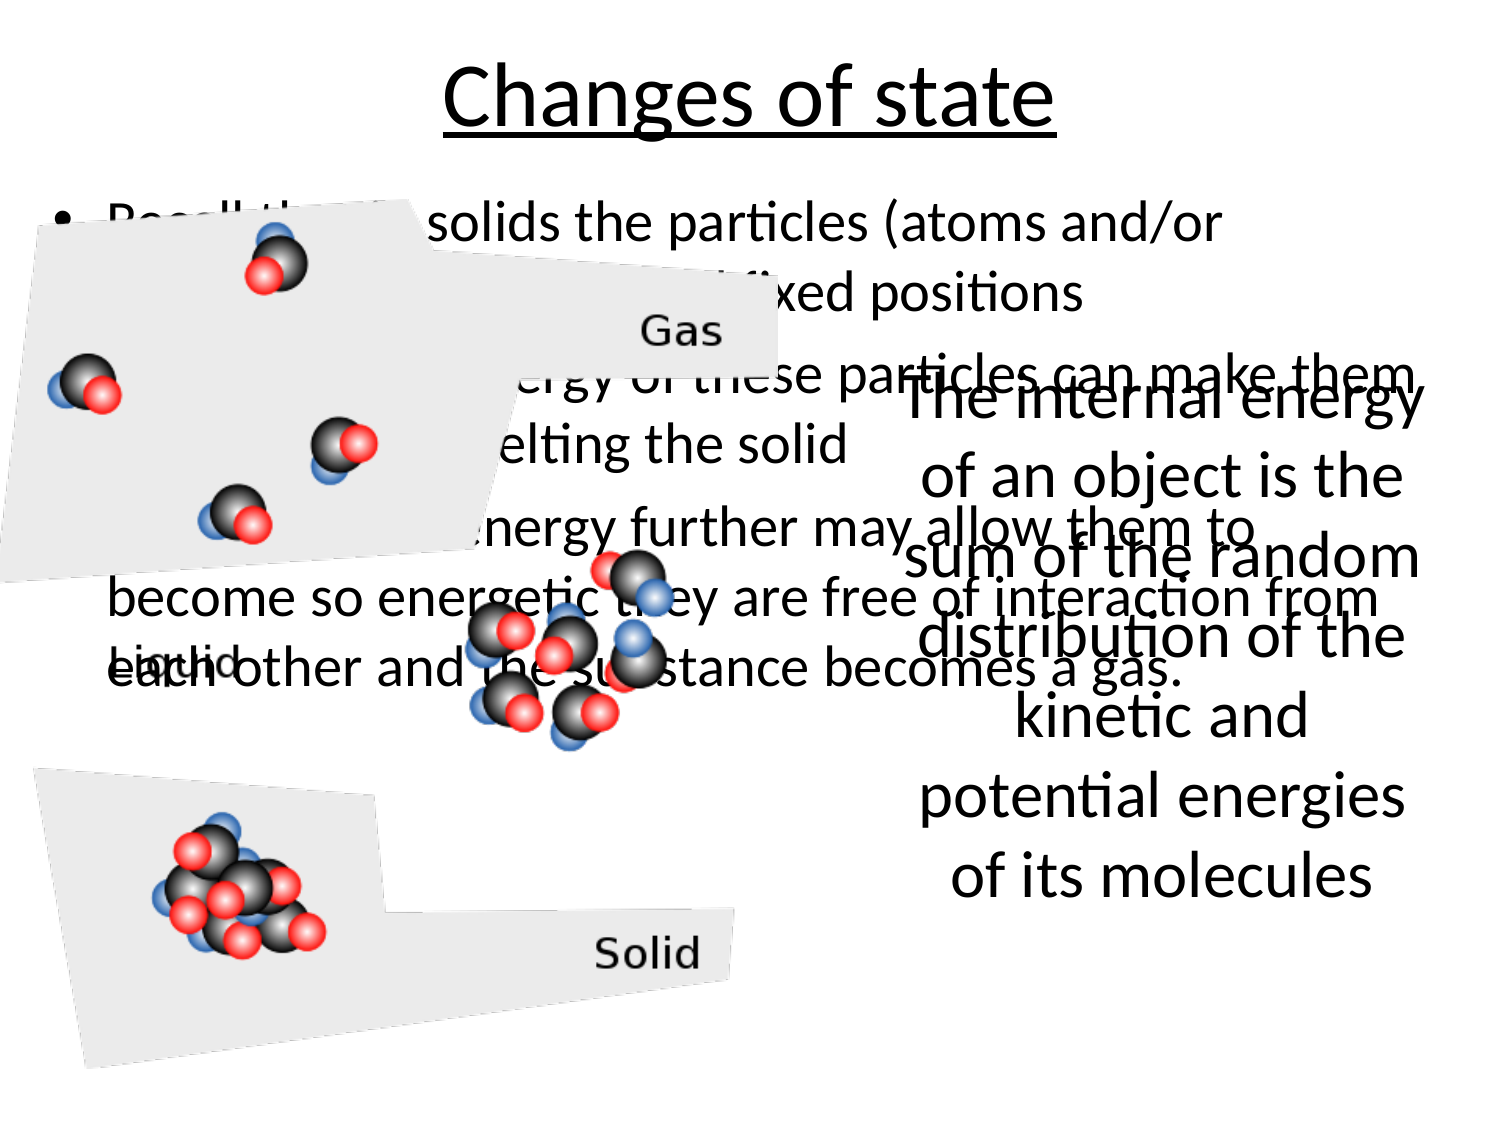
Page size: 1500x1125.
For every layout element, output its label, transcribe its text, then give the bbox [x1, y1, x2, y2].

title Changes of state [75, 24, 1425, 155]
list Recall that in solids the particles (atoms and/or molecules) vibrate around fixed positions Increasing the energy of these particles can make them move around, melting the solid Increasing the energy further may allow them to become so energetic they are free of interaction from each other and the substance becomes a gas. [37, 174, 1475, 713]
text_box The internal energy of an object is the sum of the random distribution of the kinetic and potential energies of its molecules [875, 343, 1450, 919]
picture [0, 199, 779, 1069]
